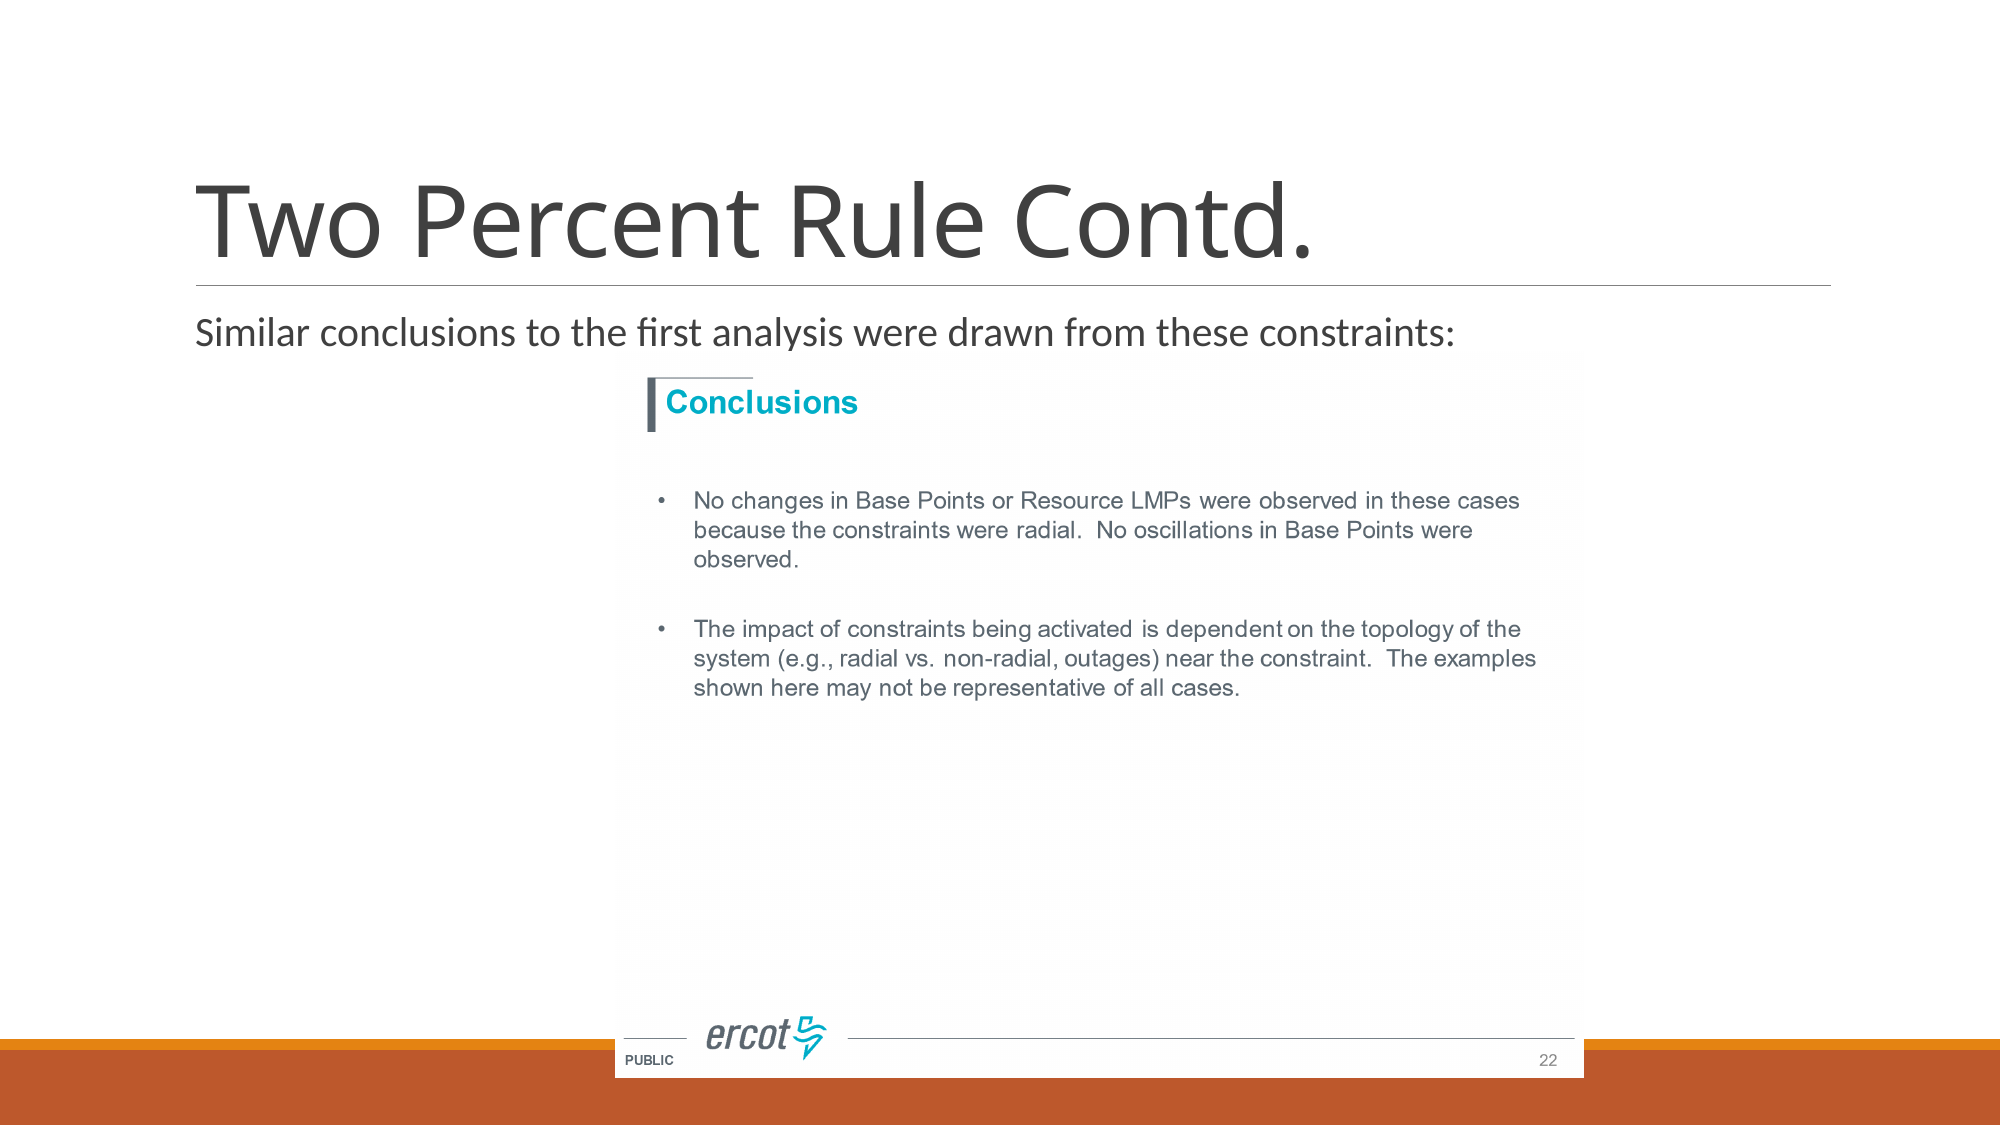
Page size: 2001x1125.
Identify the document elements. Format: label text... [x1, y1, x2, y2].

picture [614, 351, 1584, 1079]
title Two Percent Rule Contd. [180, 47, 1830, 285]
list Similar conclusions to the first analysis were drawn from these constraints: [180, 302, 1830, 963]
